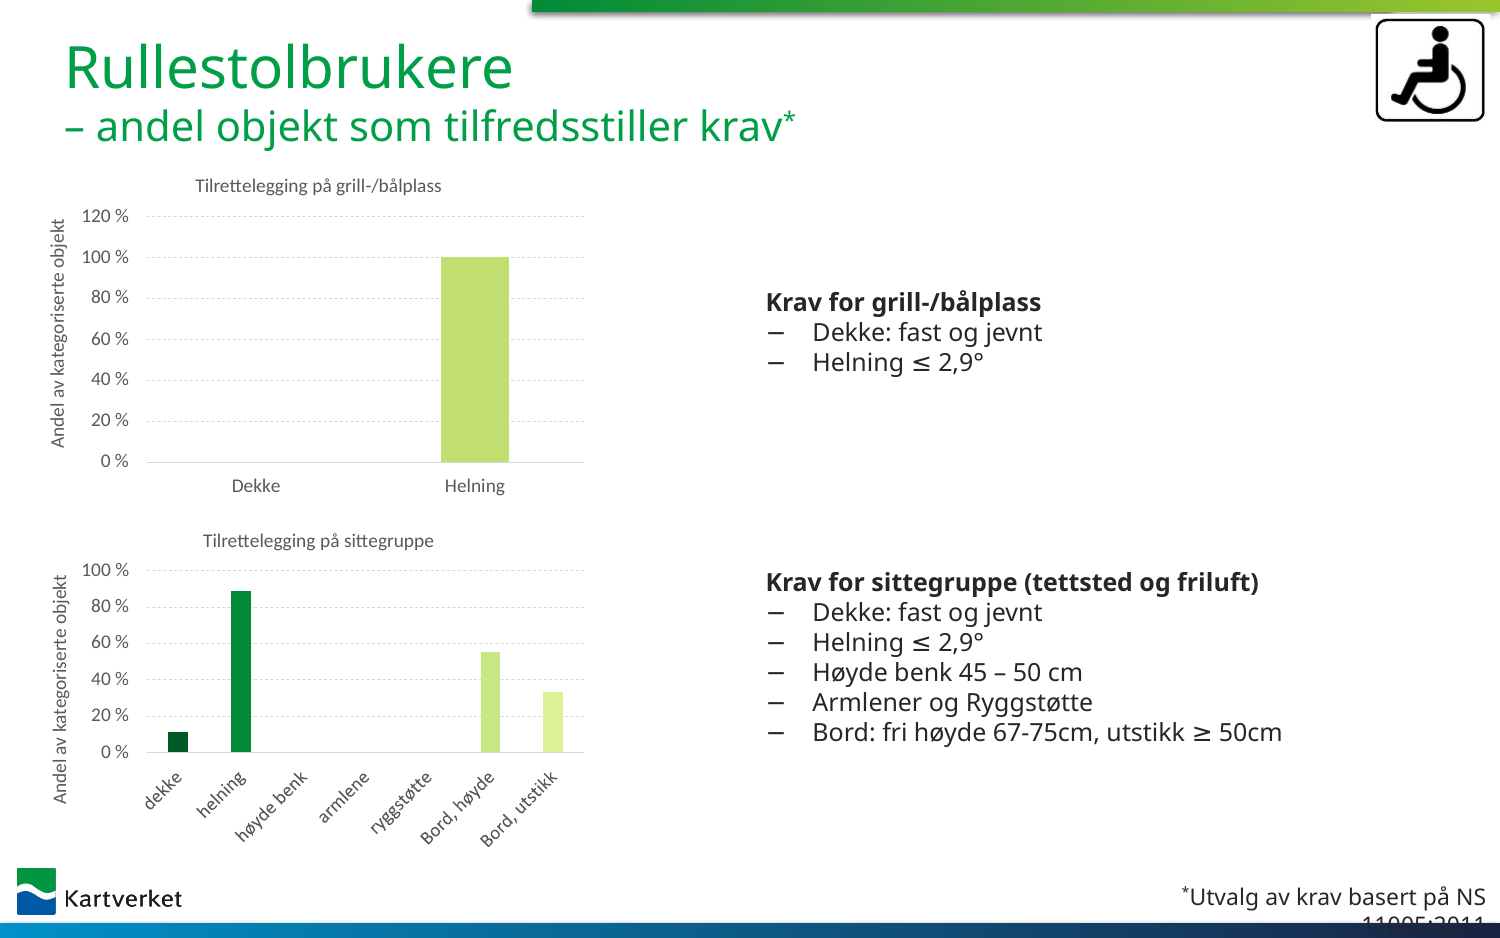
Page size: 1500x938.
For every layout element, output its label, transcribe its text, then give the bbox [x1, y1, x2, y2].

picture [1371, 13, 1491, 127]
picture [41, 166, 596, 505]
text_box Rullestolbrukere – andel objekt som tilfredsstiller krav* [49, 14, 1431, 158]
picture [41, 520, 596, 859]
text_box Krav for grill-/bålplass Dekke: fast og jevnt Helning ≤ 2,9° [750, 279, 1452, 384]
text_box *Utvalg av krav basert på NS 11005:2011 [1068, 873, 1500, 938]
text_box Krav for sittegruppe (tettsted og friluft) Dekke: fast og jevnt Helning ≤ 2,9° Høyde benk 45 – 50 cm Armlener og Ryggstøtte Bord: fri høyde 67-75cm, utstikk ≥ 50cm [750, 559, 1500, 754]
